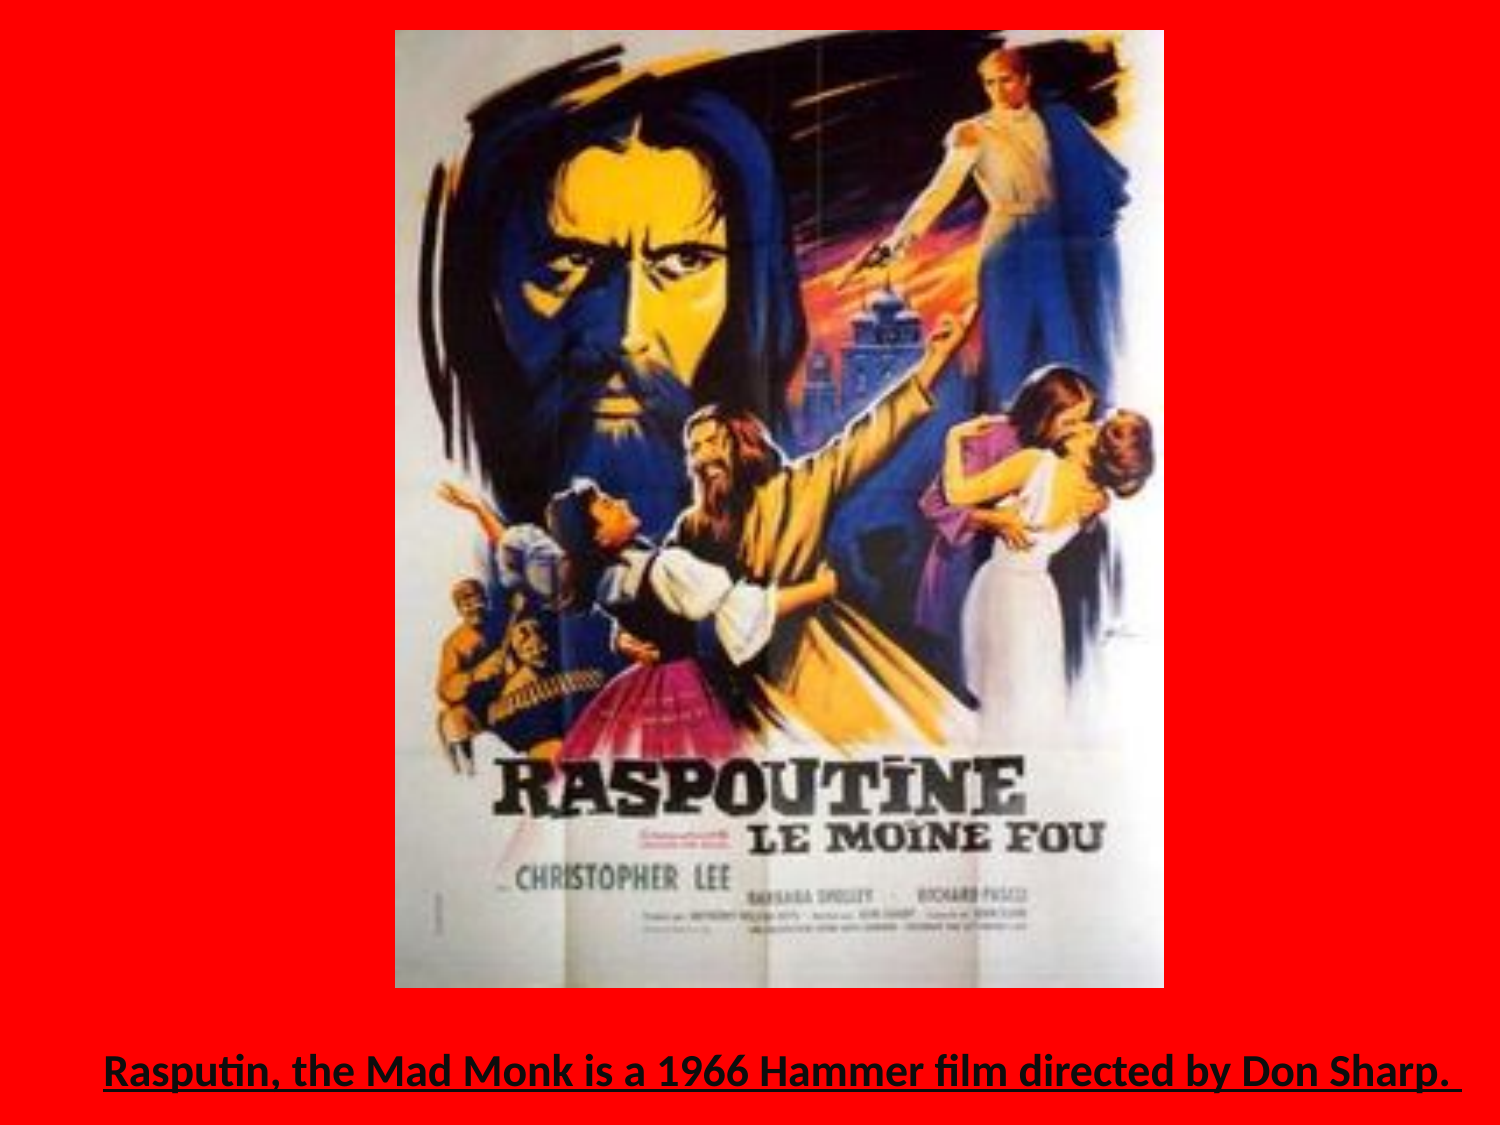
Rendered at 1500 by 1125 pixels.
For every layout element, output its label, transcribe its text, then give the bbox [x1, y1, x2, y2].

picture [395, 30, 1164, 988]
text_box Rasputin, the Mad Monk is a 1966 Hammer film directed by Don Sharp. [88, 987, 1500, 1103]
